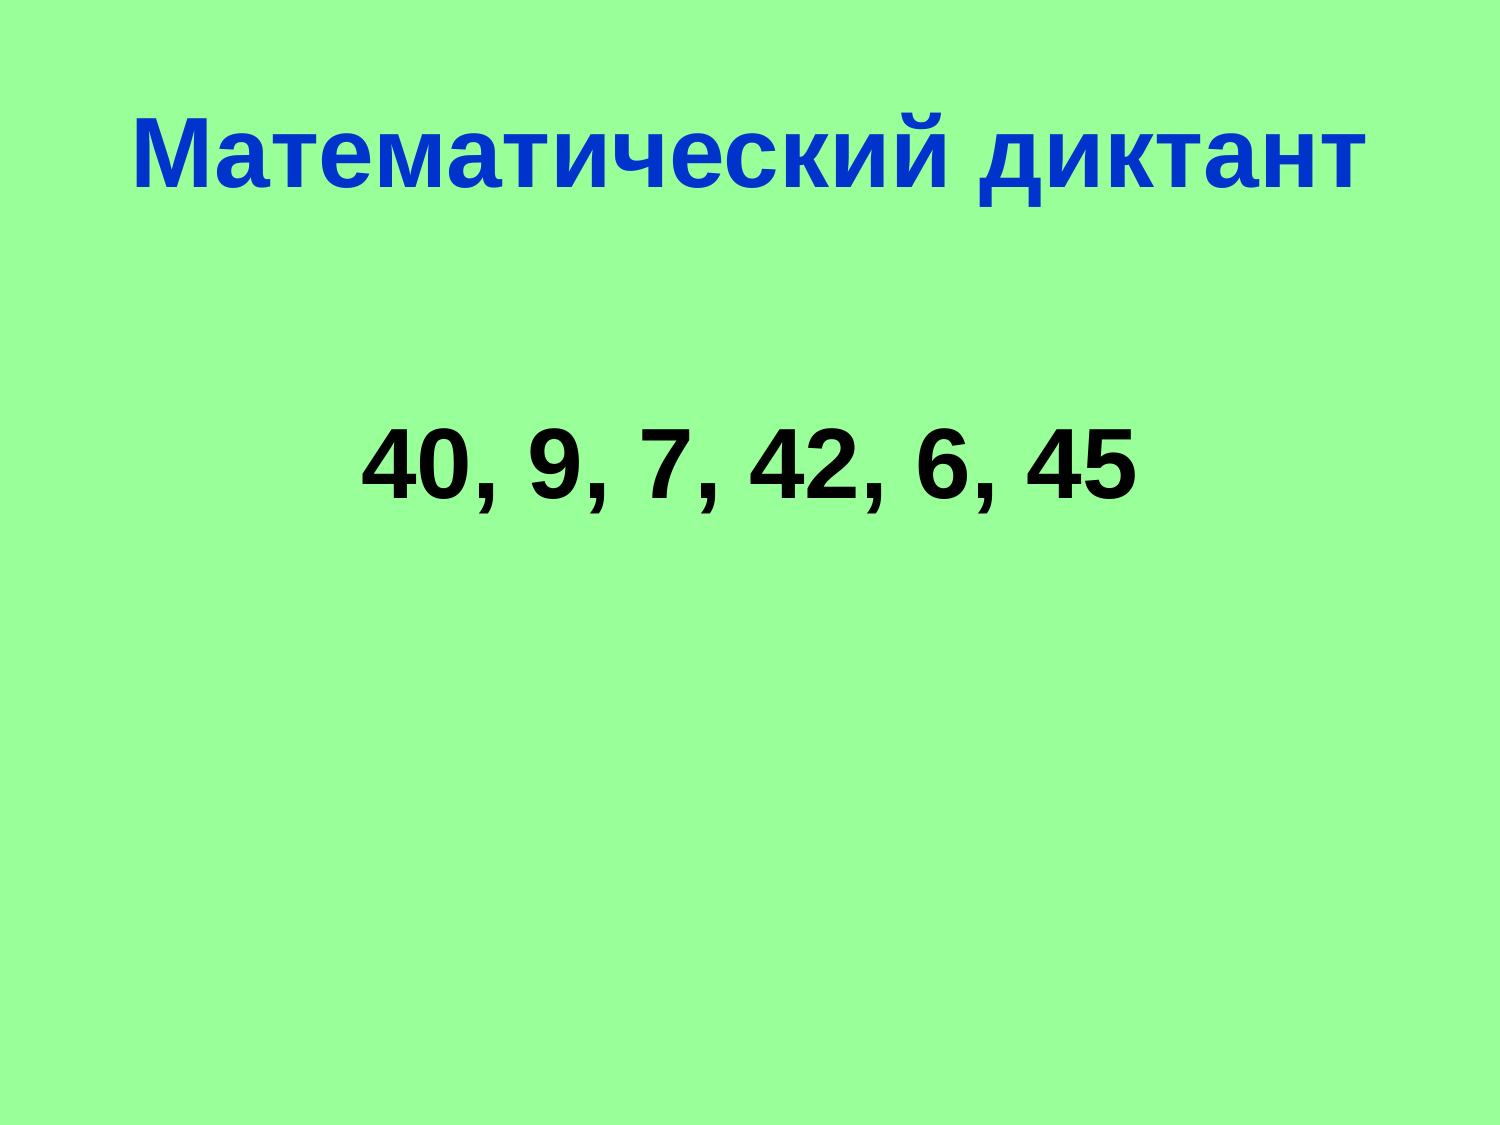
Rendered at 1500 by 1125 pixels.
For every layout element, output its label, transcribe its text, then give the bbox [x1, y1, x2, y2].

text_box Математический диктант 40, 9, 7, 42, 6, 45 [0, 79, 1500, 1094]
